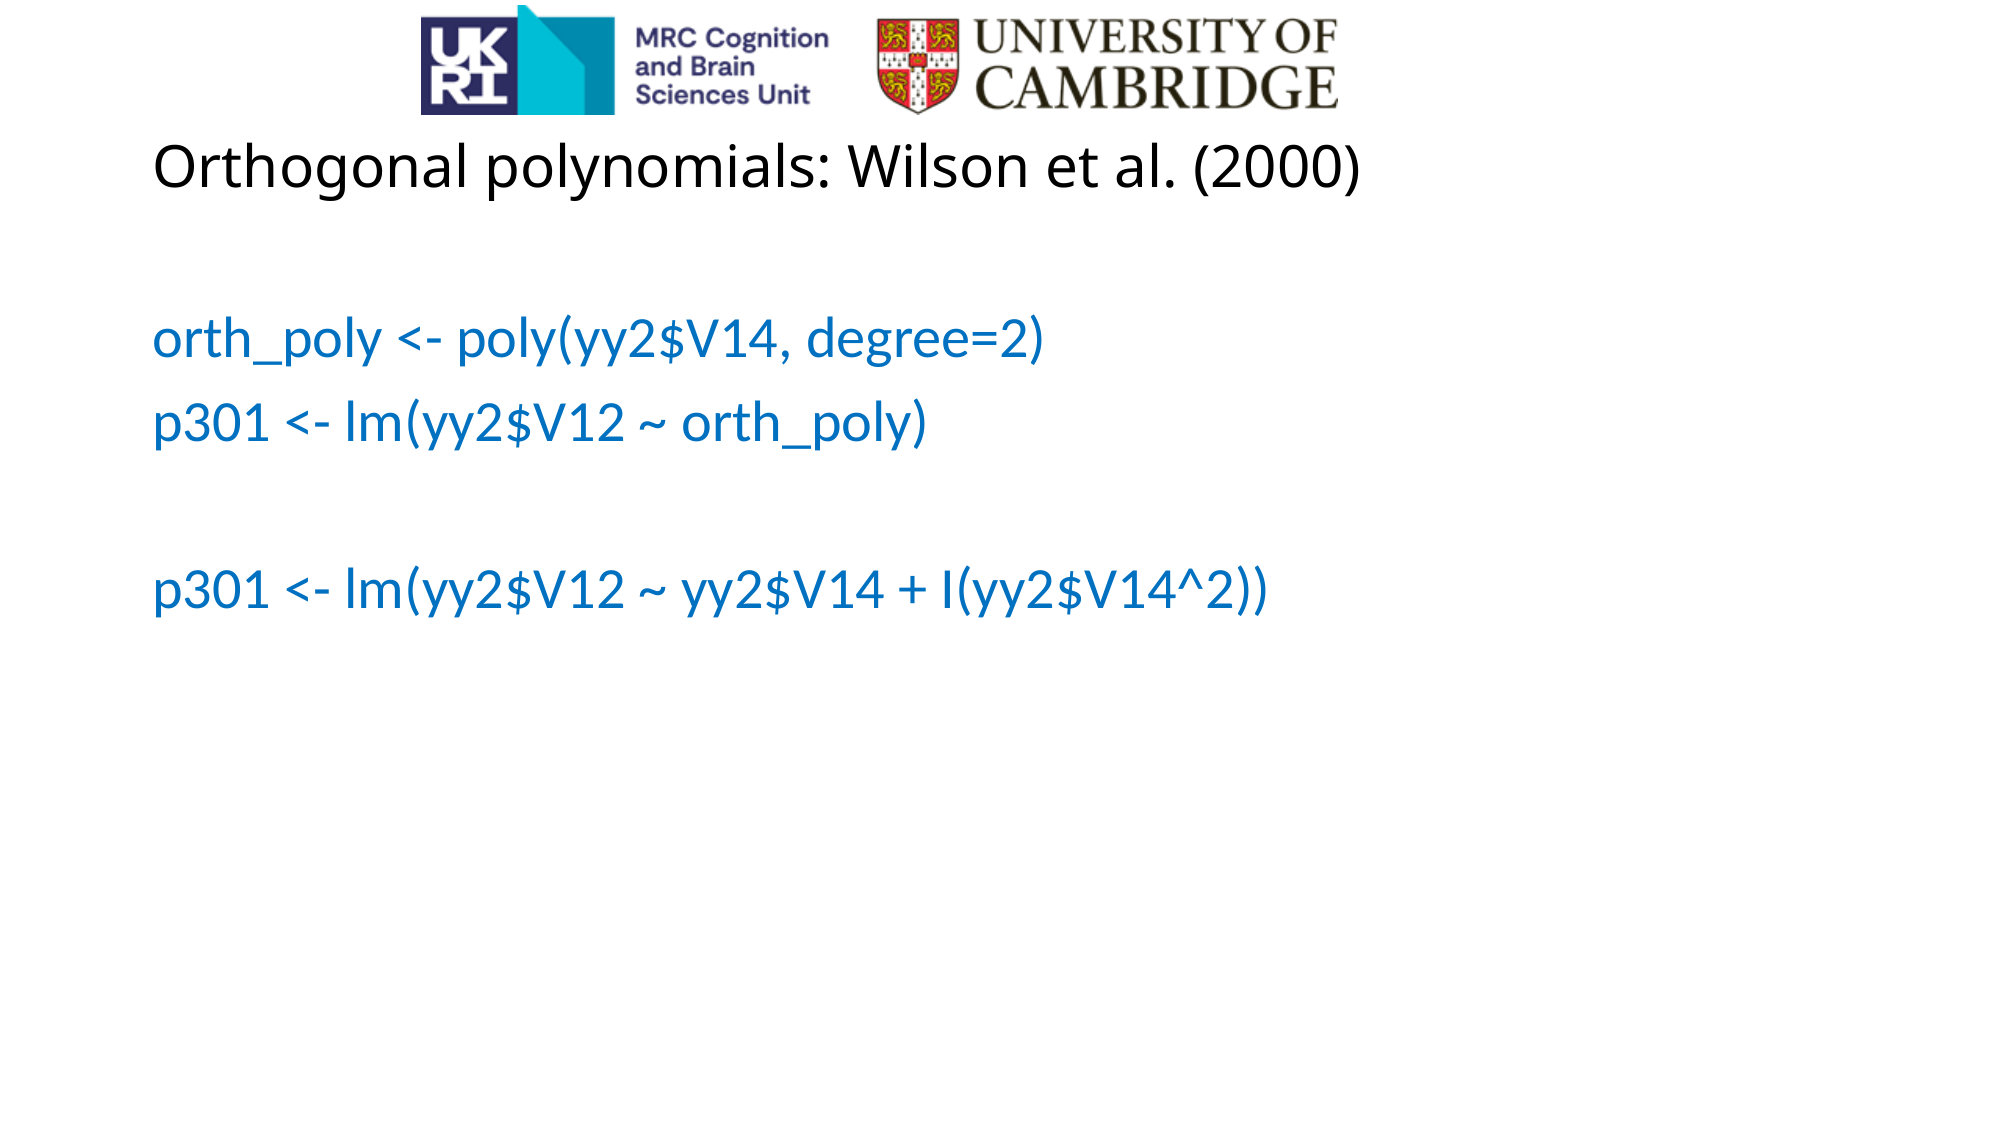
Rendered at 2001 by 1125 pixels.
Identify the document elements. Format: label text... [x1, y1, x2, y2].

title Orthogonal polynomials: Wilson et al. (2000) [137, 59, 1863, 278]
picture [421, 5, 1338, 59]
list orth_poly <- poly(yy2$V14, degree=2) p301 <- lm(yy2$V12 ~ orth_poly) p301 <- lm(yy2$V12 ~ yy2$V14 + I(yy2$V14^2)) [137, 299, 1863, 1014]
